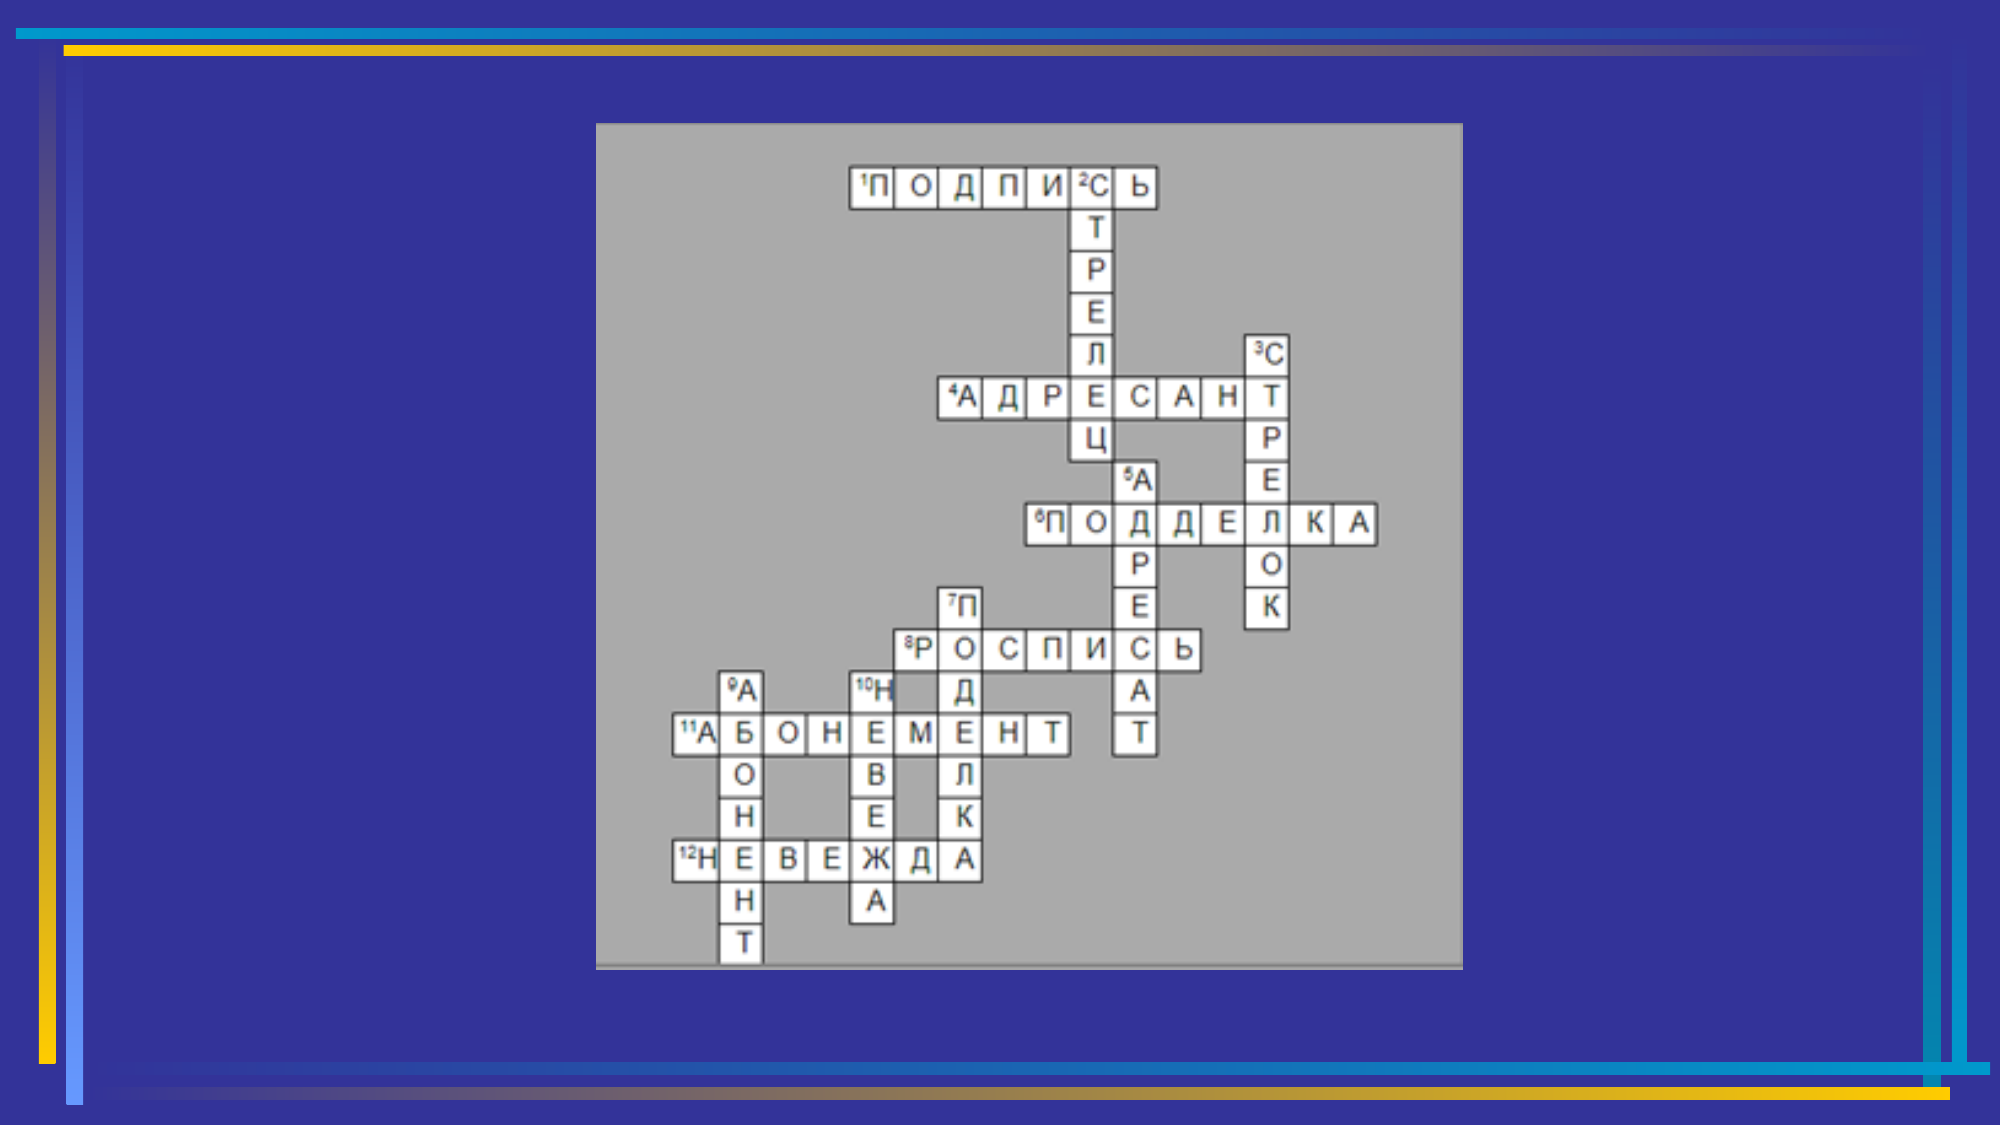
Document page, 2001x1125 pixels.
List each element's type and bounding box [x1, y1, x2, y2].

picture [595, 122, 1463, 970]
picture [1545, 1062, 1552, 1075]
